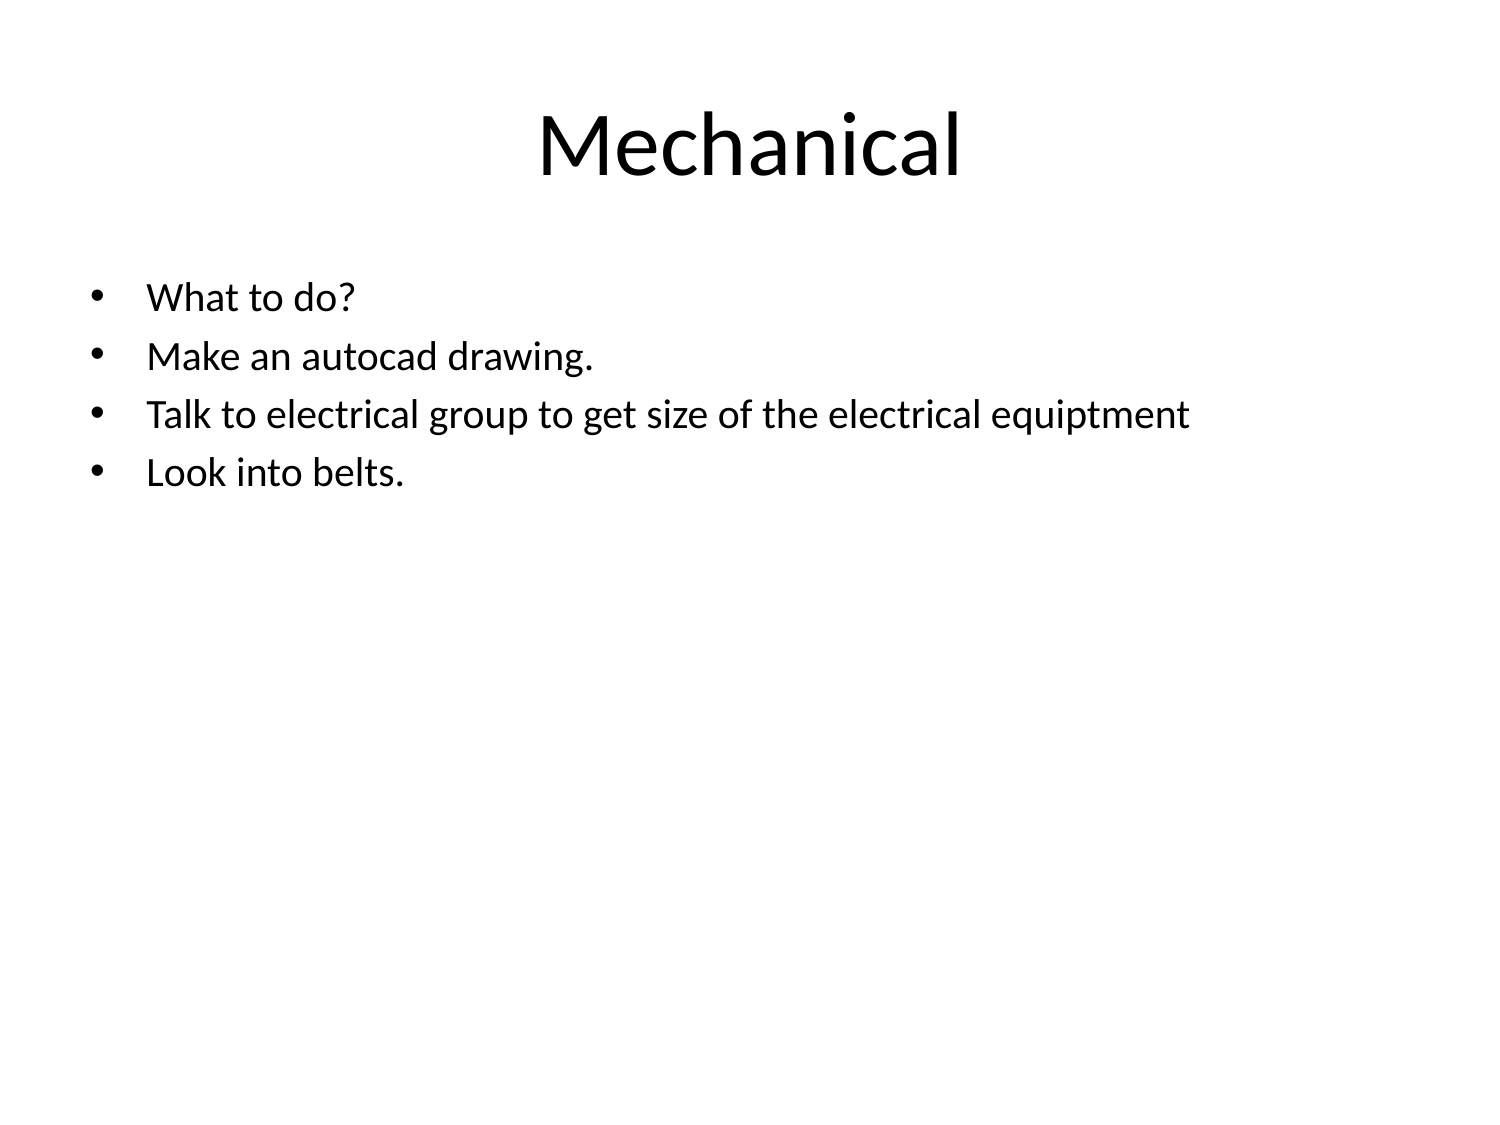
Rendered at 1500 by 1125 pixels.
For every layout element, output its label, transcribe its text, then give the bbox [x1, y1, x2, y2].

list What to do? Make an autocad drawing. Talk to electrical group to get size of the electrical equiptment Look into belts. [75, 262, 1425, 1005]
title Mechanical [75, 45, 1425, 233]
